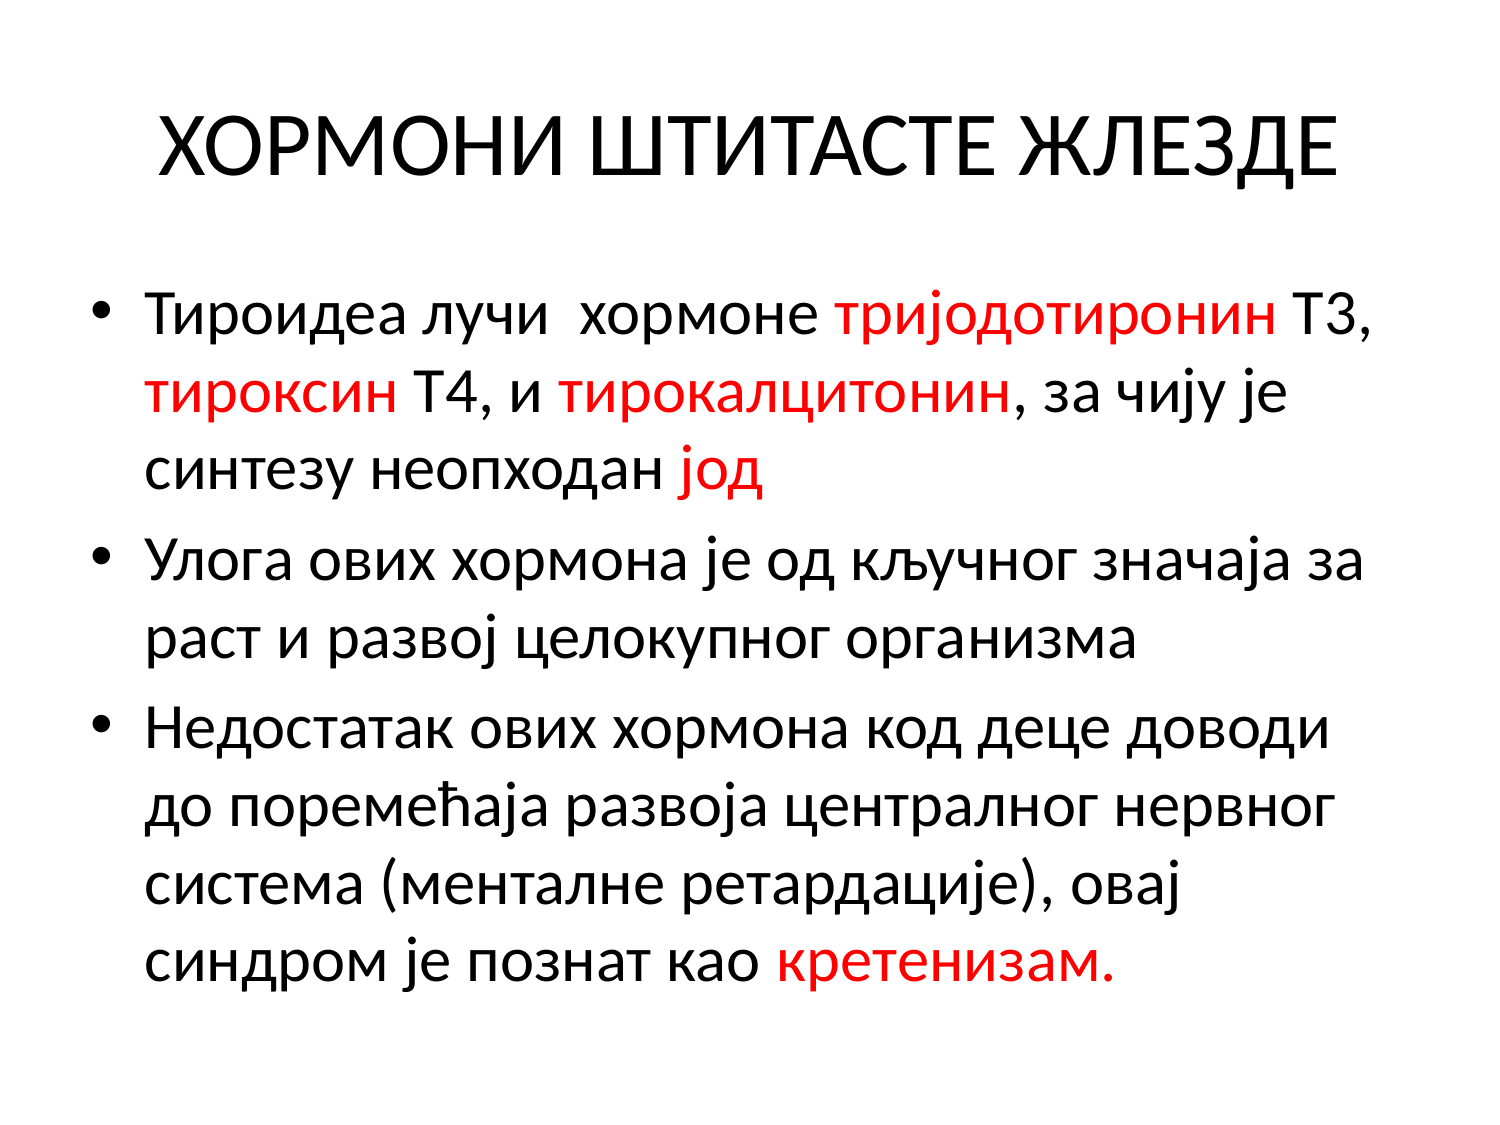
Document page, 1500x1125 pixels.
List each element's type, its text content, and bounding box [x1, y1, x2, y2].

list Тироидеа лучи хормоне тријодотиронин Т3, тироксин Т4, и тирокалцитонин, за чију је синтезу неопходан јод Улога ових хормона је од кључног значаја за раст и развој целокупног организма Недостатак ових хормона код деце доводи до поремећаја развоја централног нервног система (менталне ретардације), овај синдром је познат као кретенизам. [75, 262, 1425, 1005]
title ХОРМОНИ ШТИТАСТЕ ЖЛЕЗДЕ [75, 45, 1425, 233]
